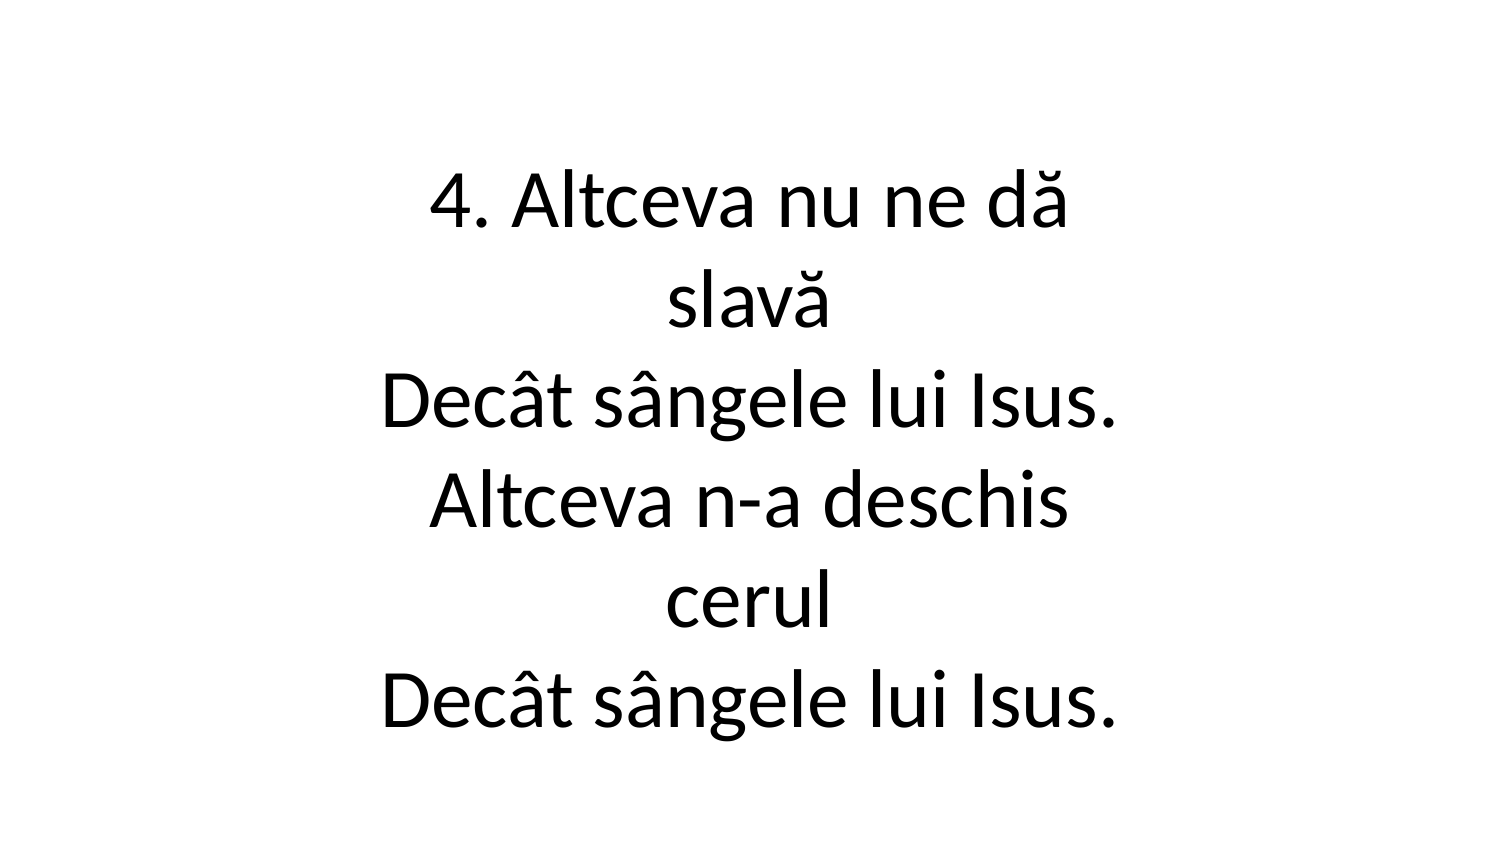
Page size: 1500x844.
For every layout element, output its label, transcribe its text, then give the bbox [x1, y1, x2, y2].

text_box 4. Altceva nu ne dă slavă Decât sângele lui Isus. Altceva n-a deschis cerul Decât sângele lui Isus. [365, 92, 1135, 752]
